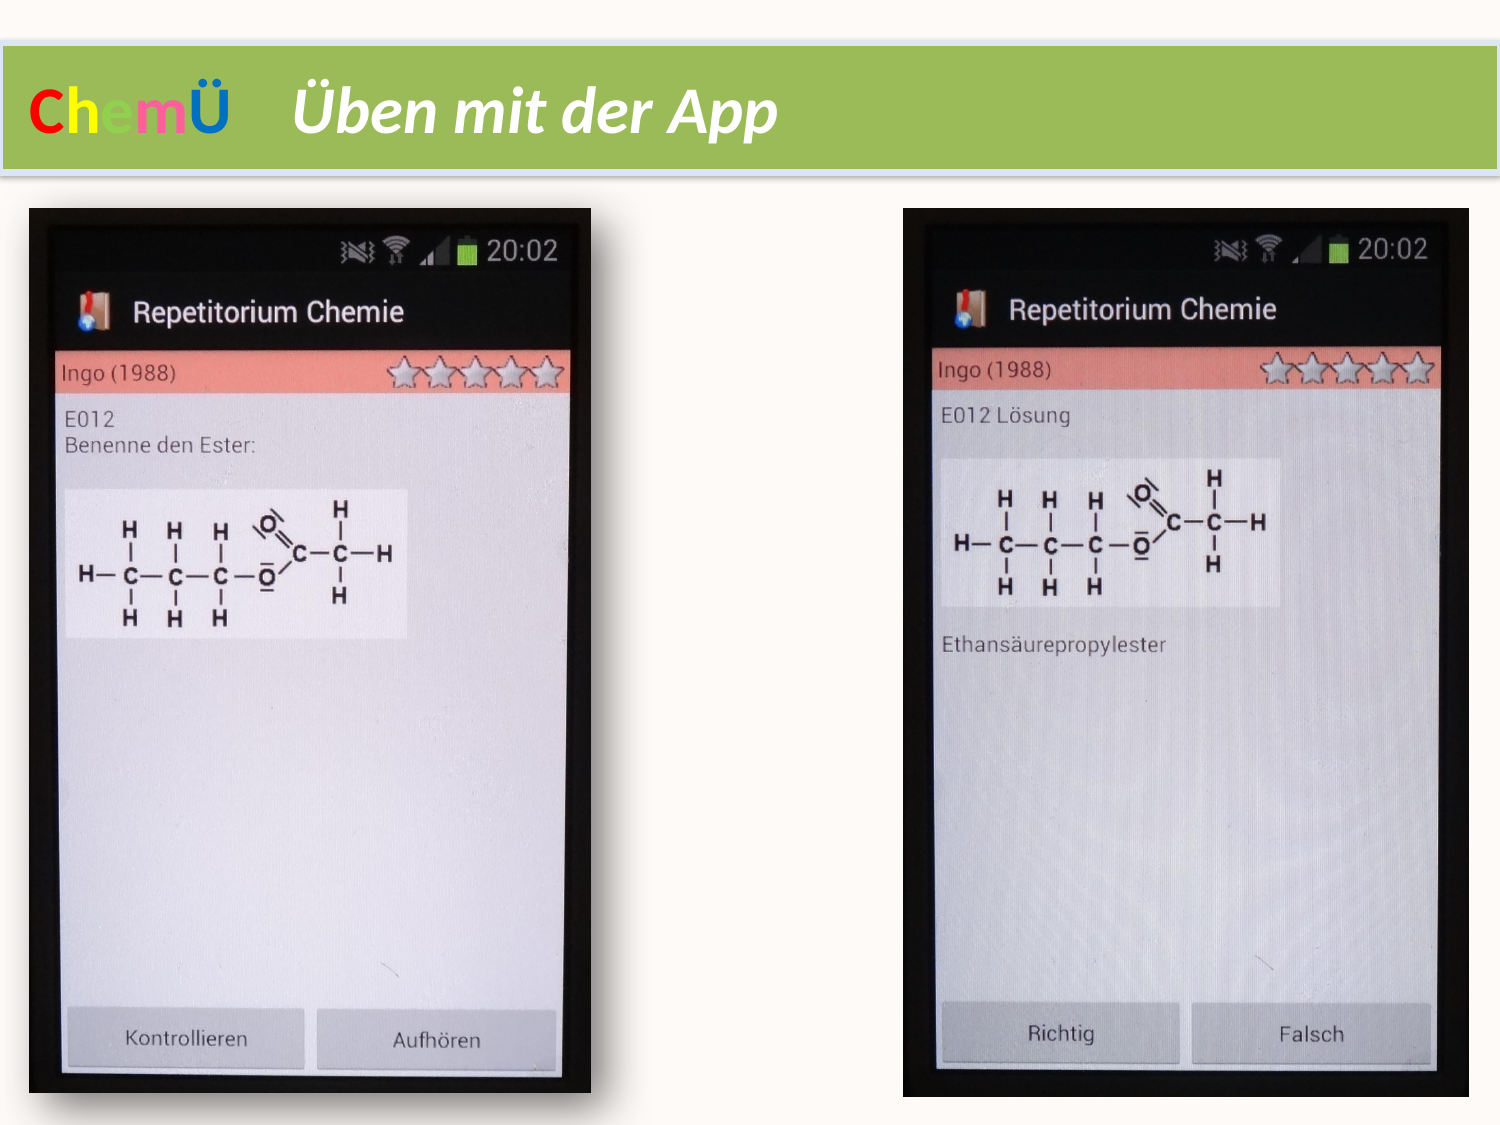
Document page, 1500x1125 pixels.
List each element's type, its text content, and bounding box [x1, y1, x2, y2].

picture [29, 207, 591, 1094]
picture [903, 207, 1469, 1098]
text_box ChemÜ Üben mit der App [0, 40, 1500, 176]
